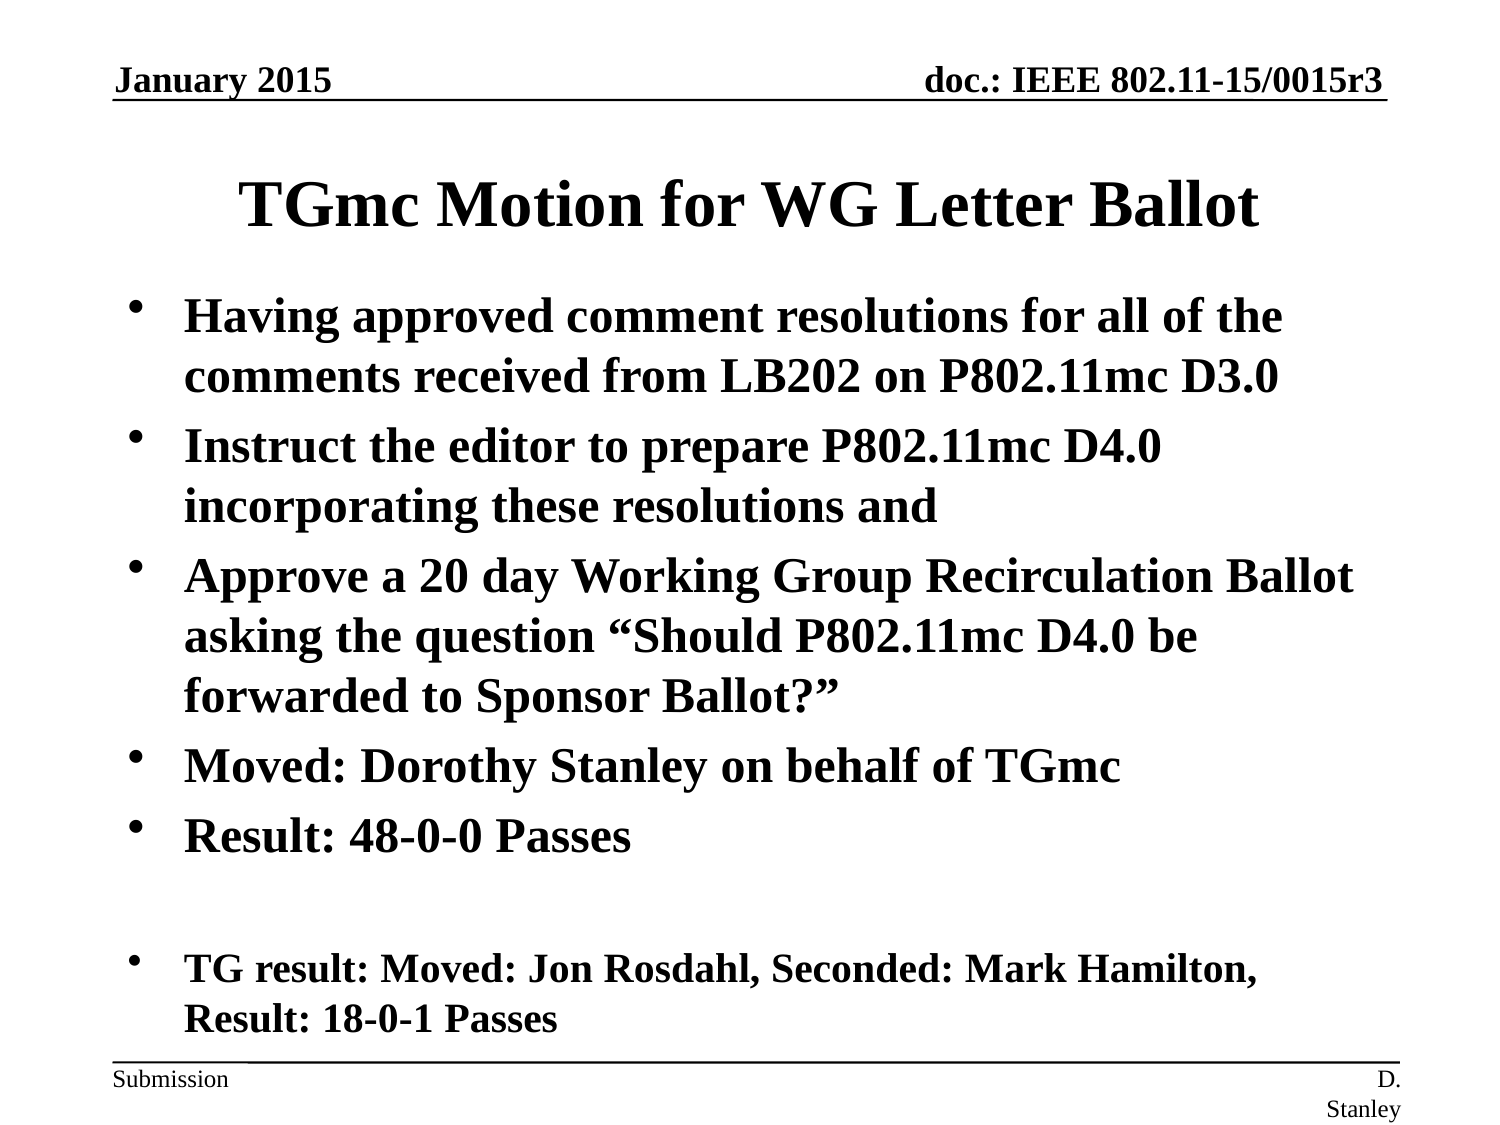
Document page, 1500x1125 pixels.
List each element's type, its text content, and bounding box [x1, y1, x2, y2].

list Having approved comment resolutions for all of the comments received from LB202 on P802.11mc D3.0 Instruct the editor to prepare P802.11mc D4.0 incorporating these resolutions and Approve a 20 day Working Group Recirculation Ballot asking the question “Should P802.11mc D4.0 be forwarded to Sponsor Ballot?” Moved: Dorothy Stanley on behalf of TGmc Result: 48-0-0 Passes TG result: Moved: Jon Rosdahl, Seconded: Mark Hamilton, Result: 18-0-1 Passes [112, 275, 1388, 1025]
title TGmc Motion for WG Letter Ballot [112, 112, 1388, 275]
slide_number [114, 54, 374, 101]
footer D. Stanley Aruba Networks [1324, 1061, 1402, 1093]
